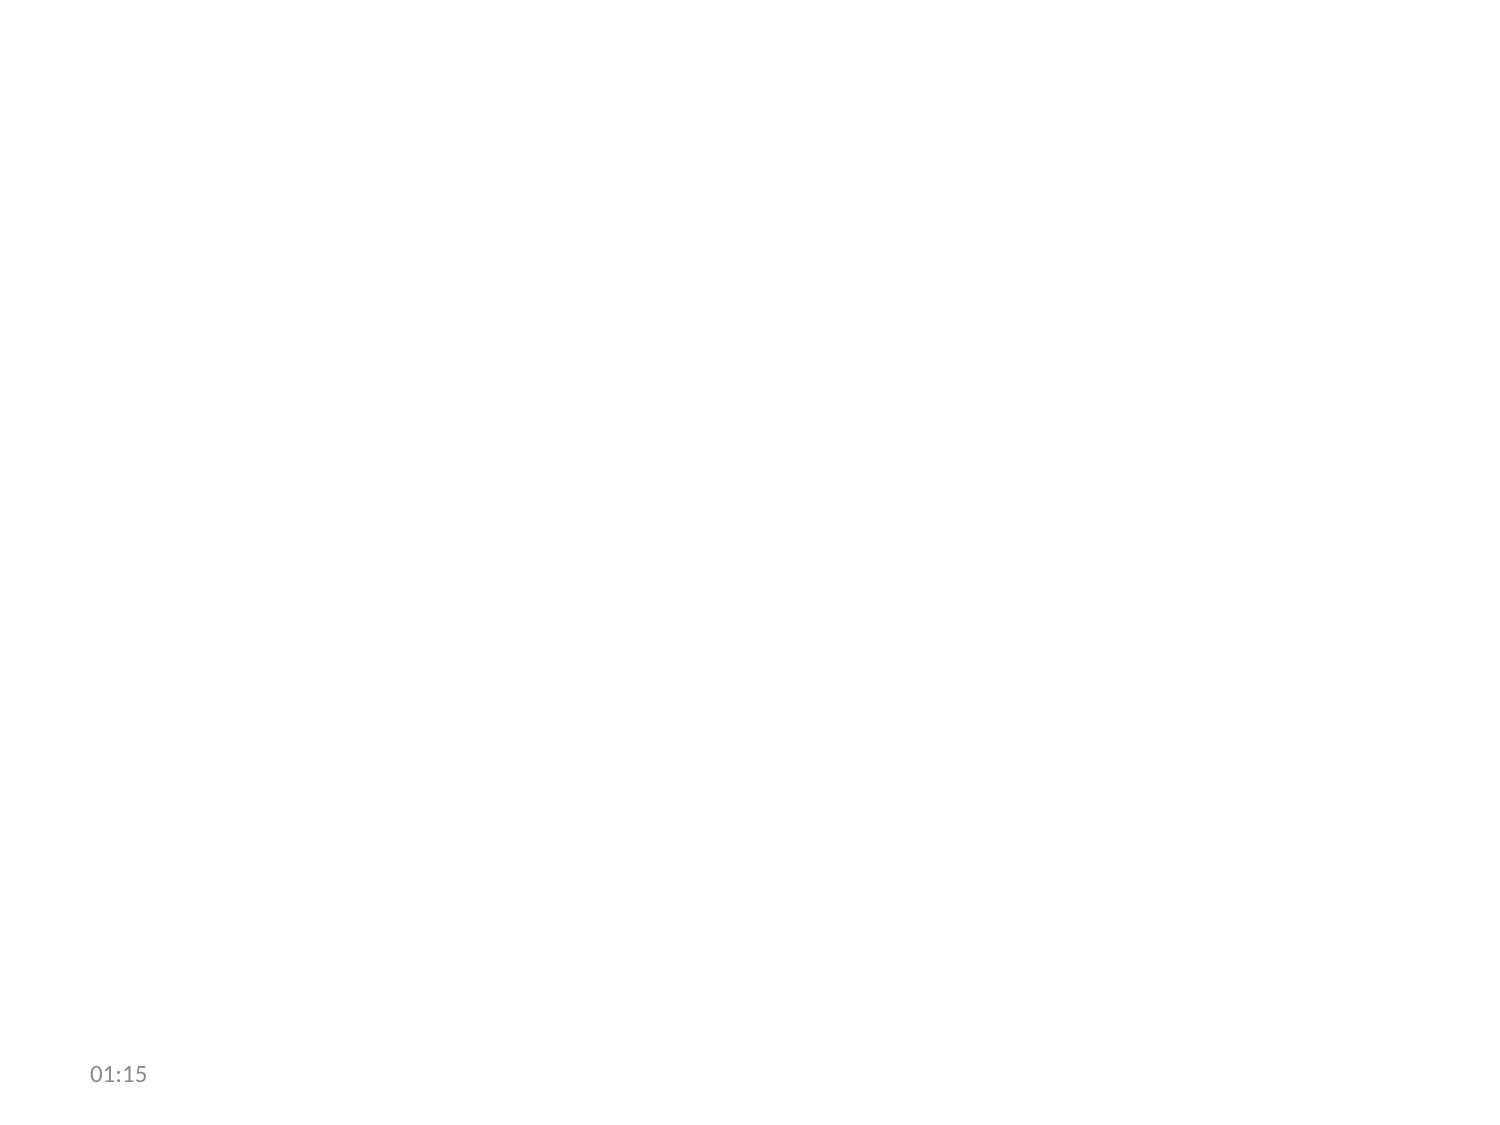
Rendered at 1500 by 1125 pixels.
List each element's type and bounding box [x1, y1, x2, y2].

slide_number [75, 1042, 425, 1103]
